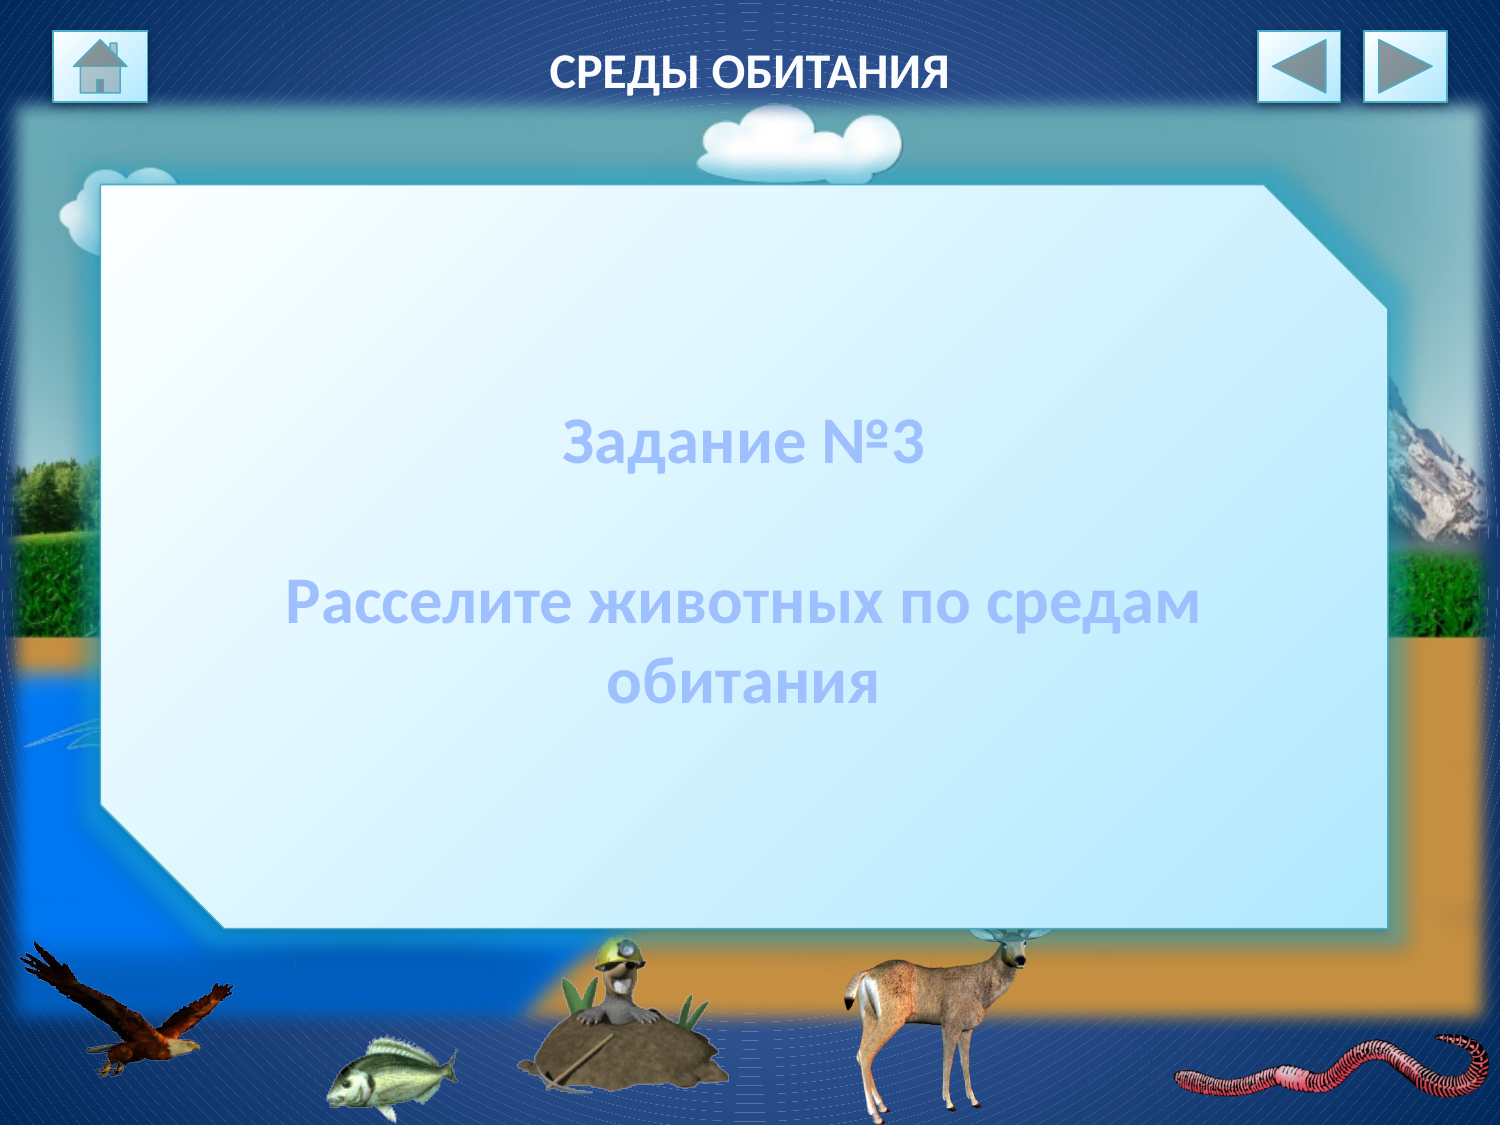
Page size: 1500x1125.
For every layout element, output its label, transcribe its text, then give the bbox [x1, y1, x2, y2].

text_box [1363, 30, 1448, 87]
text_box [1257, 30, 1341, 87]
text_box [52, 30, 148, 87]
text_box СРЕДЫ ОБИТАНИЯ [336, 30, 1164, 87]
picture [0, 89, 1500, 1125]
